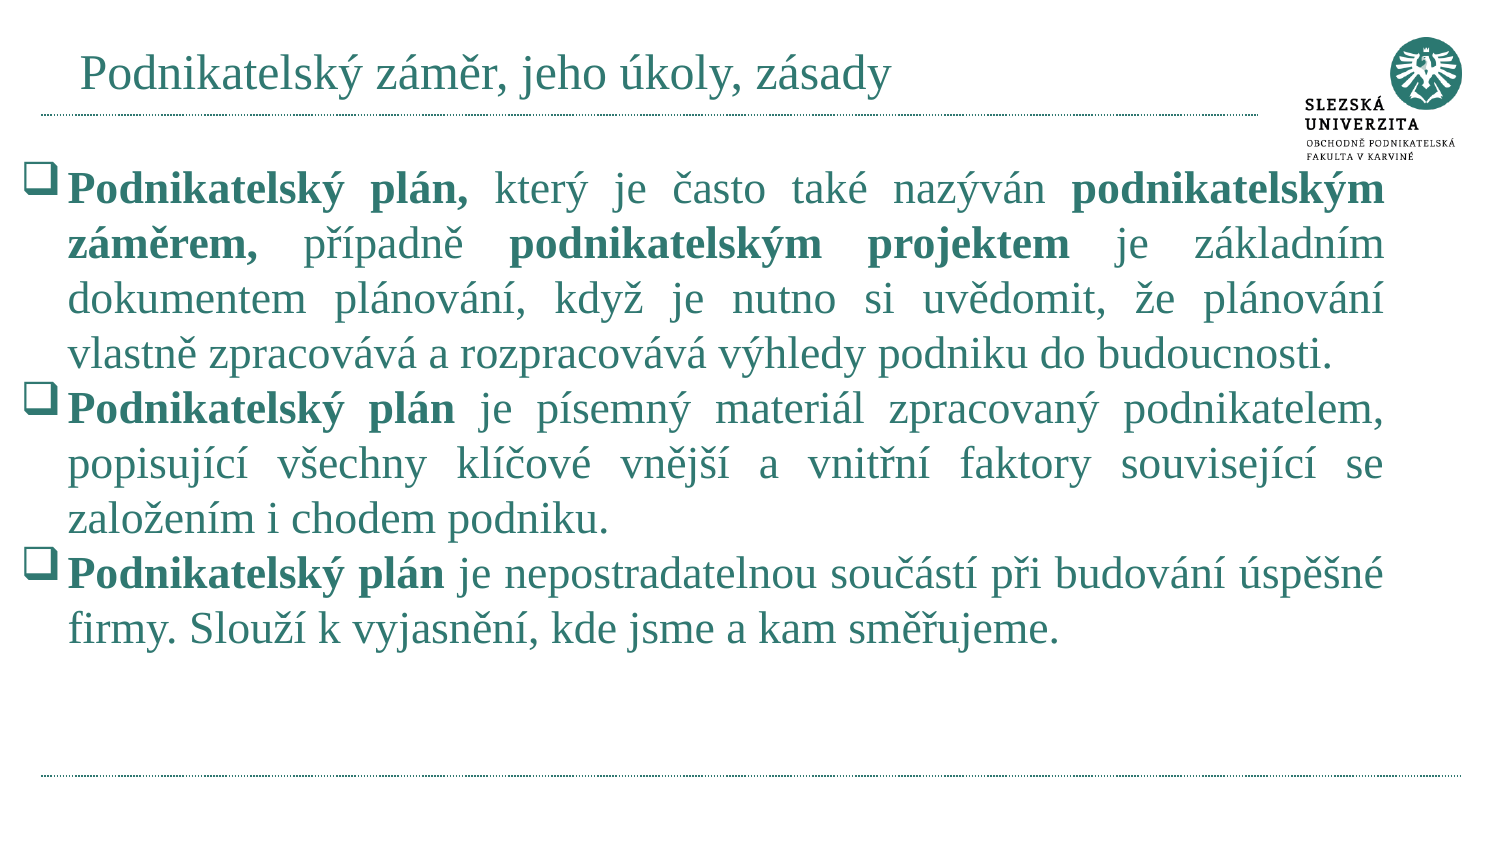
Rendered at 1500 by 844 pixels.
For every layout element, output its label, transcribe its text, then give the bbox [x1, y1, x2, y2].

text_box Podnikatelský plán, který je často také nazýván podnikatelským záměrem, případně podnikatelským projektem je základním dokumentem plánování, když je nutno si uvědomit, že plánování vlastně zpracovává a rozpracovává výhledy podniku do budoucnosti. Podnikatelský plán je písemný materiál zpracovaný podnikatelem, popisující všechny klíčové vnější a vnitřní faktory související se založením i chodem podniku. Podnikatelský plán je nepostradatelnou součástí při budování úspěšné firmy. Slouží k vyjasnění, kde jsme a kam směřujeme. [5, 150, 1400, 660]
picture [1305, 37, 1462, 160]
title Podnikatelský záměr, jeho úkoly, zásady [64, 32, 1199, 116]
